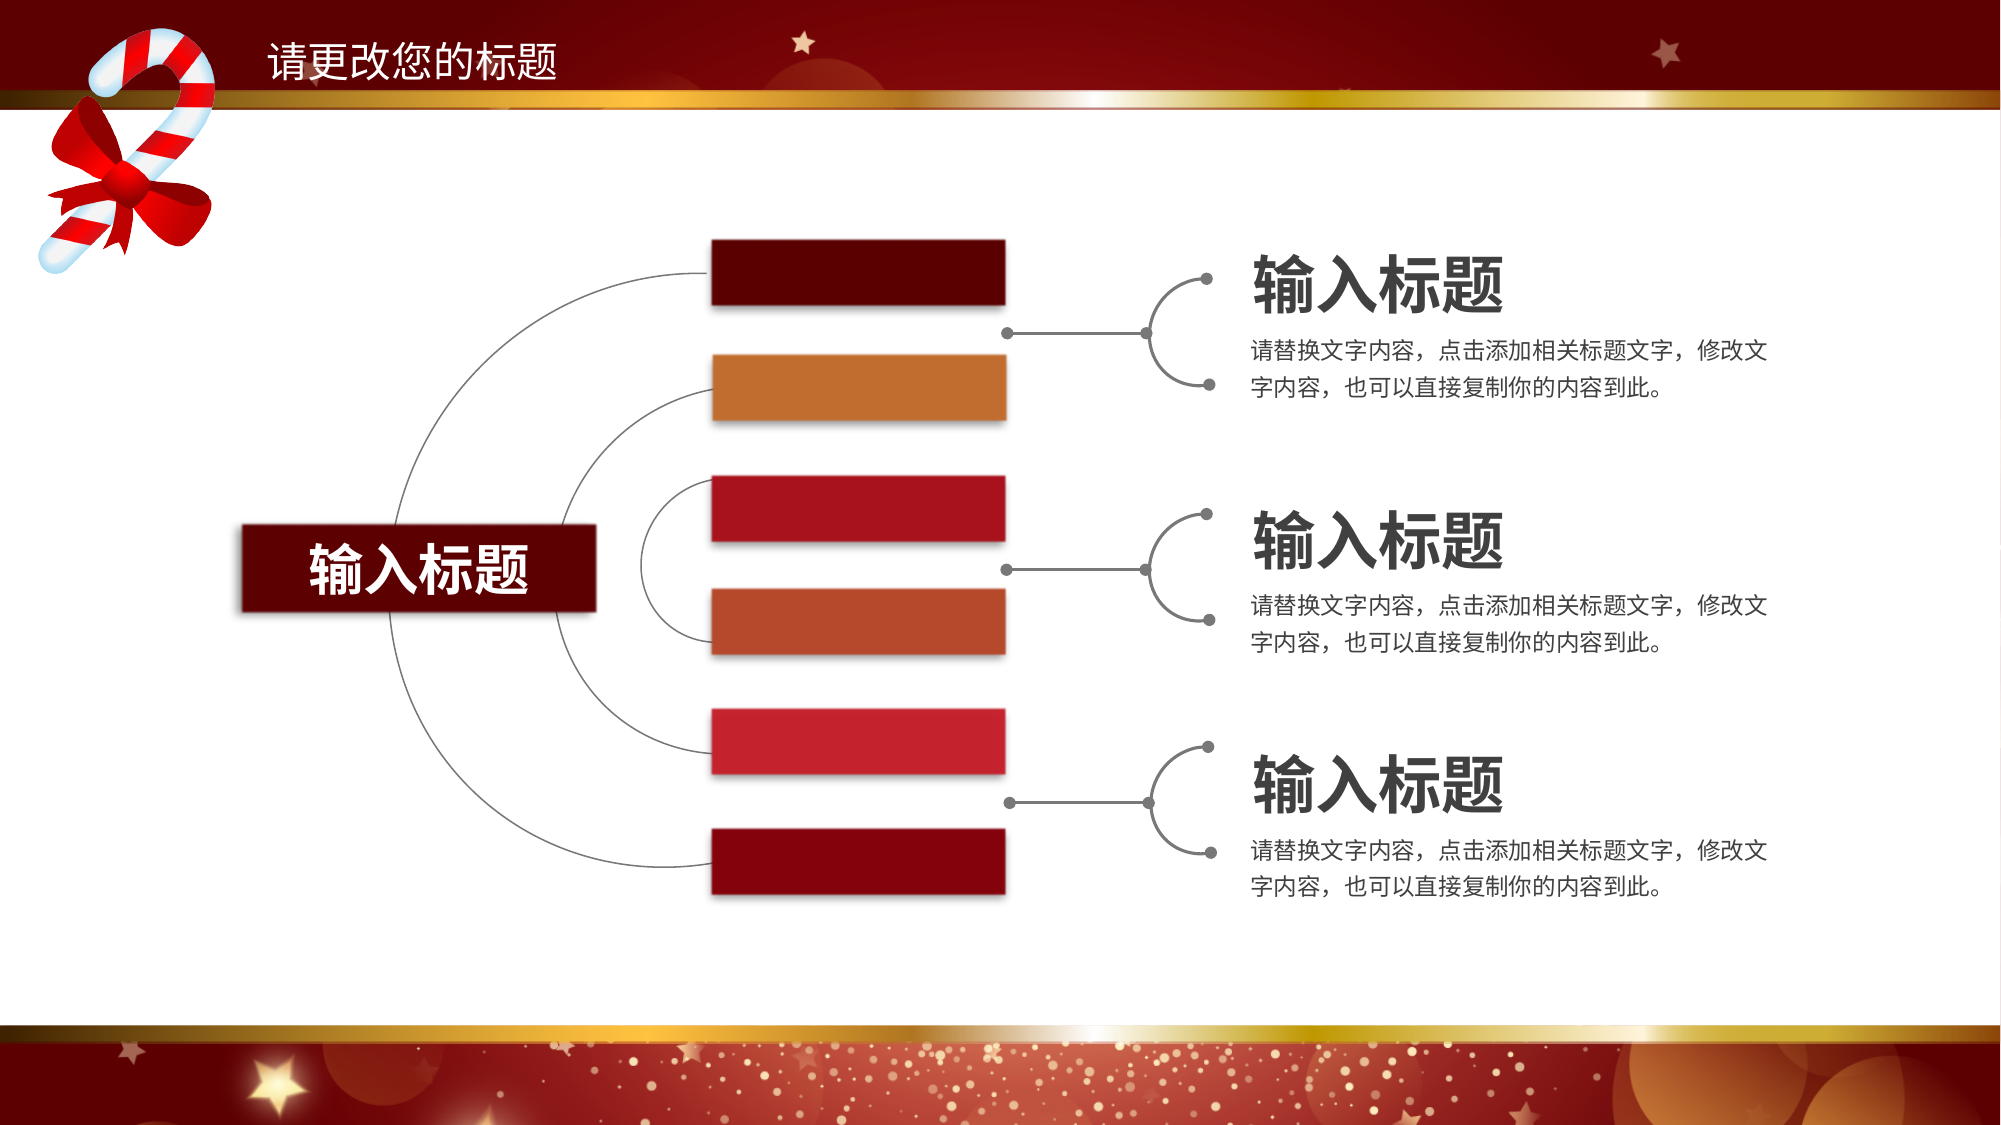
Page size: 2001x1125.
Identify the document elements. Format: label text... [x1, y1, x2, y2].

text_box 请替换文字内容，点击添加相关标题文字，修改文字内容，也可以直接复制你的内容到此。 [1237, 820, 1798, 908]
text_box 输入标题 [1237, 493, 1615, 585]
text_box [390, 624, 710, 868]
picture [0, 1026, 2001, 1125]
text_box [1008, 512, 1254, 623]
text_box [640, 480, 710, 642]
picture [0, 0, 2001, 274]
text_box 输入标题 [1237, 238, 1615, 329]
text_box 输入标题 [242, 524, 596, 613]
text_box 请更改您的标题 [251, 28, 729, 94]
text_box 请替换文字内容，点击添加相关标题文字，修改文字内容，也可以直接复制你的内容到此。 [1237, 575, 1798, 663]
text_box [558, 390, 710, 754]
text_box 请替换文字内容，点击添加相关标题文字，修改文字内容，也可以直接复制你的内容到此。 [1237, 320, 1798, 408]
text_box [1008, 277, 1254, 387]
text_box 输入标题 [1237, 738, 1615, 830]
text_box [395, 272, 705, 521]
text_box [1009, 745, 1256, 855]
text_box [710, 238, 1008, 896]
